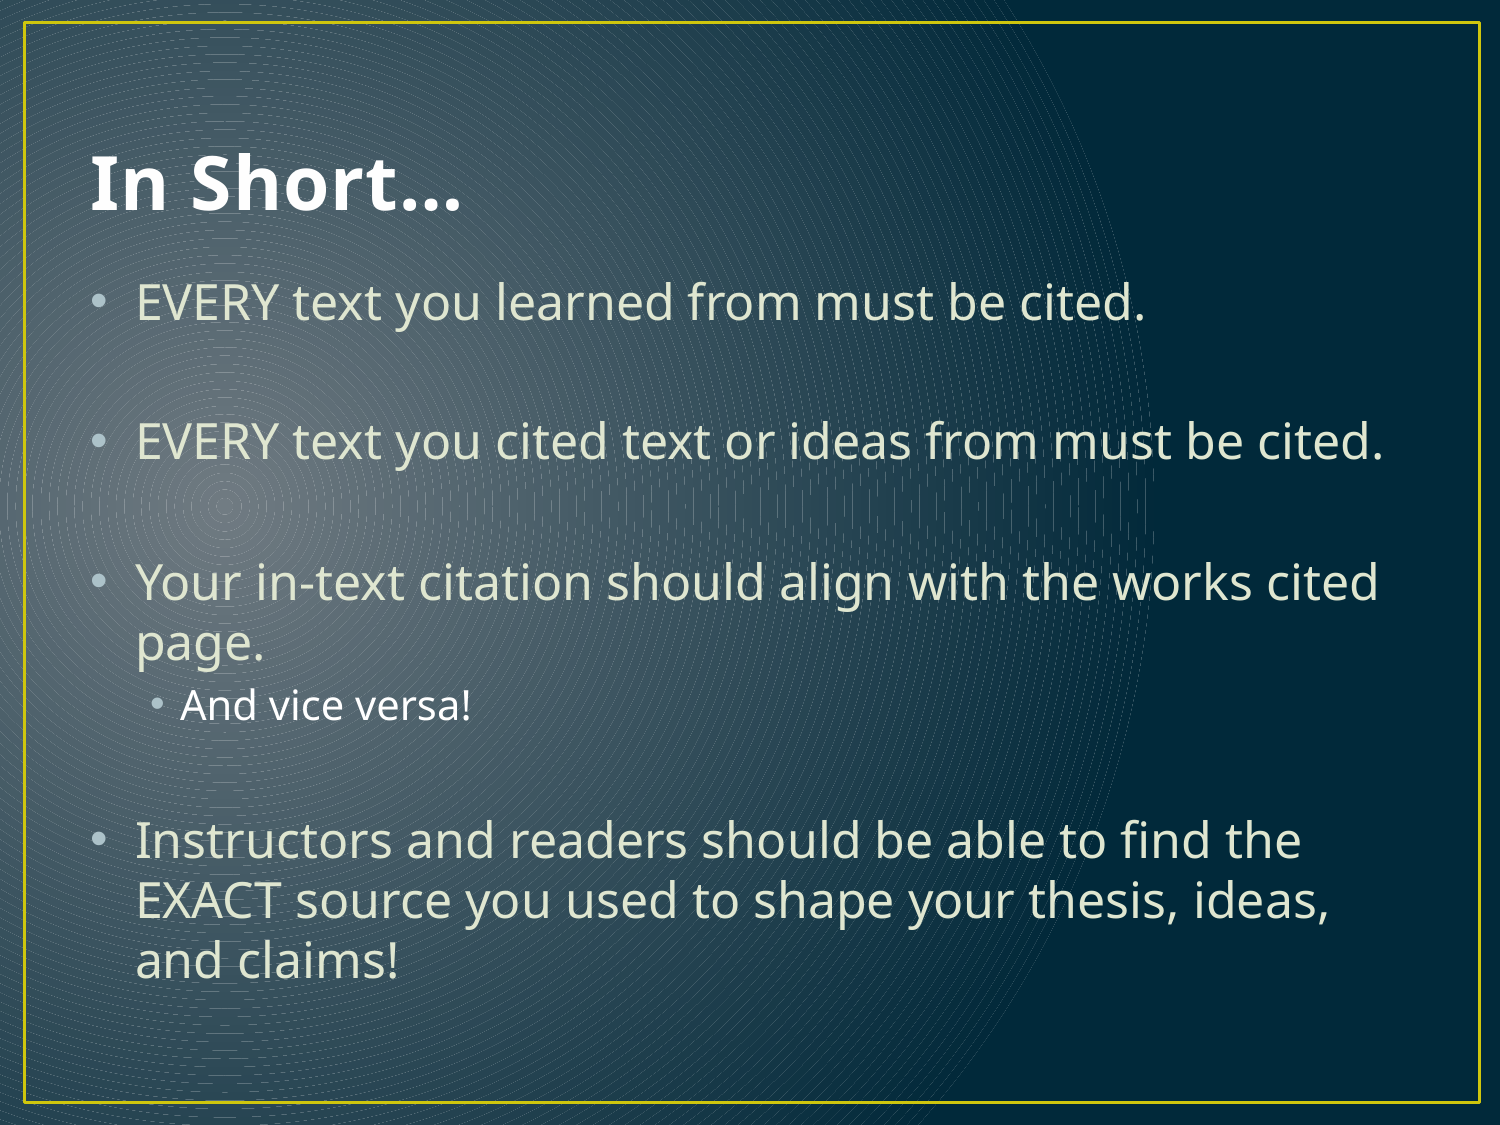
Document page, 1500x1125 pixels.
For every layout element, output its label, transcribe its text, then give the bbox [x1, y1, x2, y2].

title In Short… [75, 45, 1425, 233]
list EVERY text you learned from must be cited. EVERY text you cited text or ideas from must be cited. Your in-text citation should align with the works cited page. And vice versa! Instructors and readers should be able to find the EXACT source you used to shape your thesis, ideas, and claims! [75, 262, 1425, 1005]
